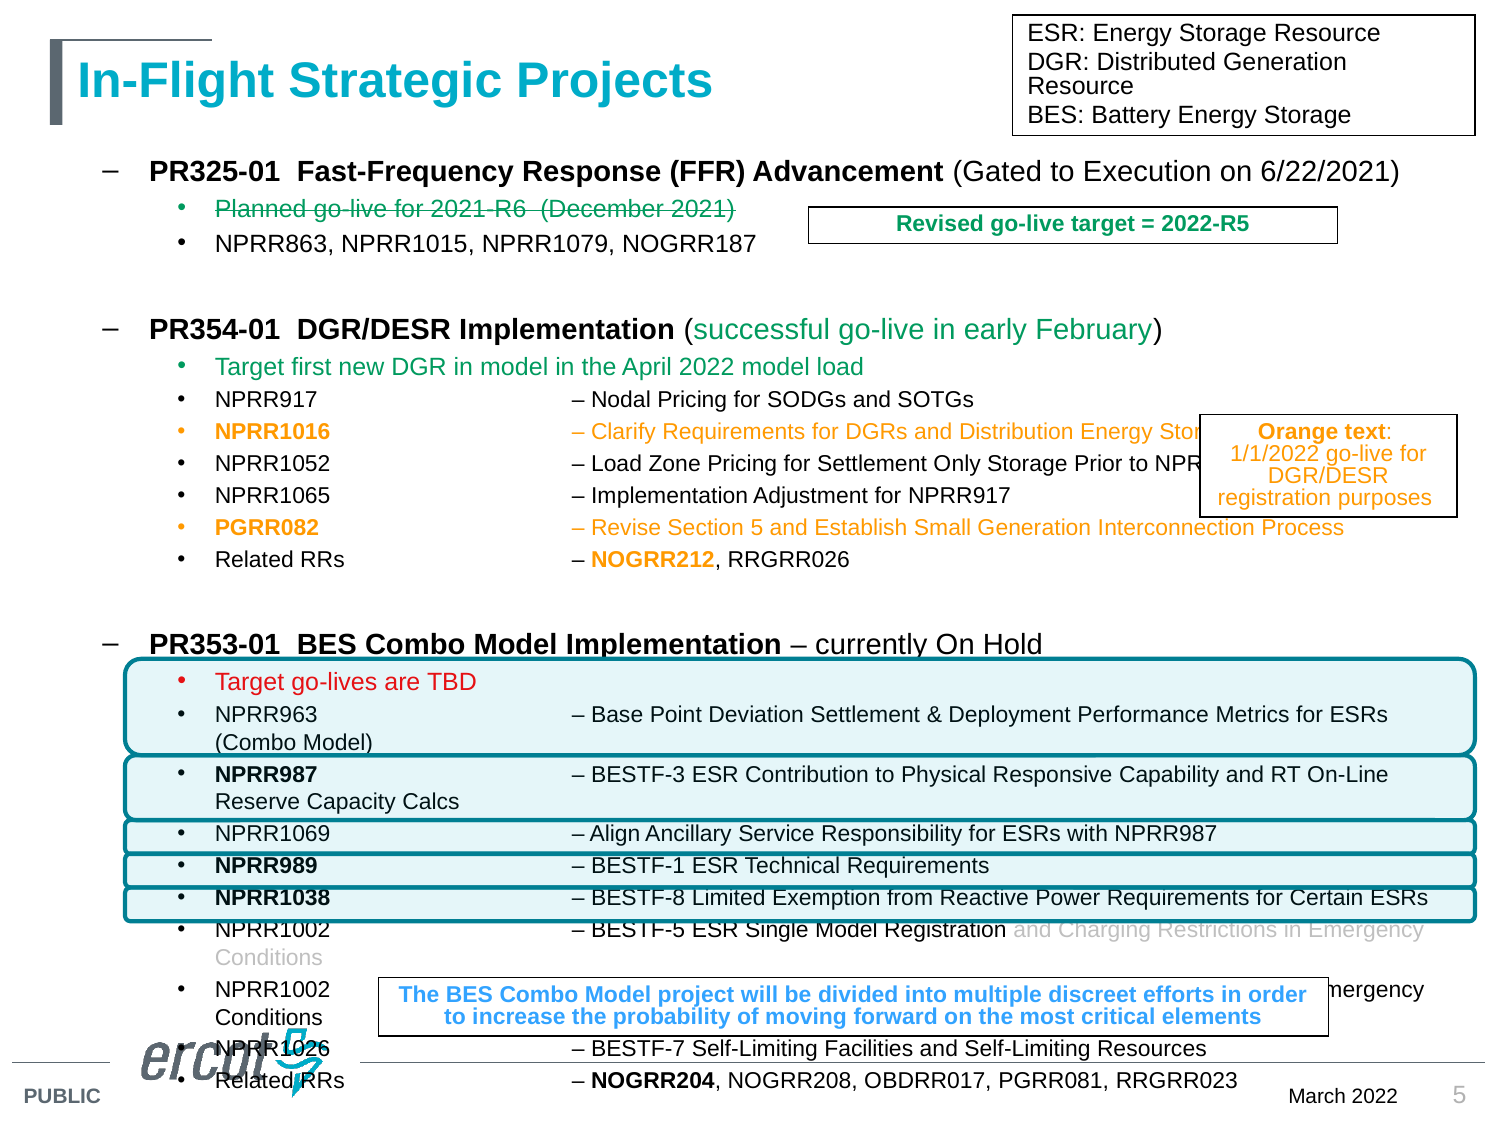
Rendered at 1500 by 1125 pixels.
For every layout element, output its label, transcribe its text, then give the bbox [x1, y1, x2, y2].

text_box The BES Combo Model project will be divided into multiple discreet efforts in order to increase the probability of moving forward on the most critical elements [378, 977, 1329, 1037]
text_box [122, 656, 1478, 754]
slide_number 5 [1437, 1076, 1475, 1112]
text_box [122, 885, 1478, 924]
picture [137, 1024, 332, 1100]
text_box Revised go-live target = 2022-R5 [808, 206, 1338, 244]
text_box [122, 817, 1478, 854]
text_box [122, 851, 1478, 887]
title In-Flight Strategic Projects [62, 39, 800, 125]
text_box [122, 753, 1478, 819]
text_box ESR: Energy Storage Resource DGR: Distributed Generation Resource BES: Battery Energy Storage [1012, 15, 1475, 136]
list PR325-01 Fast-Frequency Response (FFR) Advancement (Gated to Execution on 6/22/2021) Planned go-live for 2021-R6 (December 2021) NPRR863, NPRR1015, NPRR1079, NOGRR187 PR354-01 DGR/DESR Implementation (successful go-live in early February) Target first new DGR in model in the April 2022 model load NPRR917 – Nodal Pricing for SODGs and SOTGs NPRR1016 – Clarify Requirements for DGRs and Distribution Energy Storage Resources NPRR1052 – Load Zone Pricing for Settlement Only Storage Prior to NPRR995 NPRR1065 – Implementation Adjustment for NPRR917 PGRR082 – Revise Section 5 and Establish Small Generation Interconnection Process Related RRs – NOGRR212, RRGRR026 PR353-01 BES Combo Model Implementation – currently On Hold Target go-lives are TBD NPRR963 – Base Point Deviation Settlement & Deployment Performance Metrics for ESRs (Combo Model) NPRR987 – BESTF-3 ESR Contribution to Physical Responsive Capability and RT On-Line Reserve Capacity Calcs NPRR1069 – Align Ancillary Service Responsibility for ESRs with NPRR987 NPRR989 – BESTF-1 ESR Technical Requirements NPRR1038 – BESTF-8 Limited Exemption from Reactive Power Requirements for Certain ESRs NPRR1002 – BESTF-5 ESR Single Model Registration and Charging Restrictions in Emergency Conditions NPRR1002 – BESTF-5 ESR Single Model Registration and Charging Restrictions in Emergency Conditions NPRR1026 – BESTF-7 Self-Limiting Facilities and Self-Limiting Resources Related RRs – NOGRR204, NOGRR208, OBDRR017, PGRR081, RRGRR023 [12, 144, 1488, 1020]
text_box Orange text: 1/1/2022 go-live for DGR/DESR registration purposes [1200, 414, 1457, 518]
